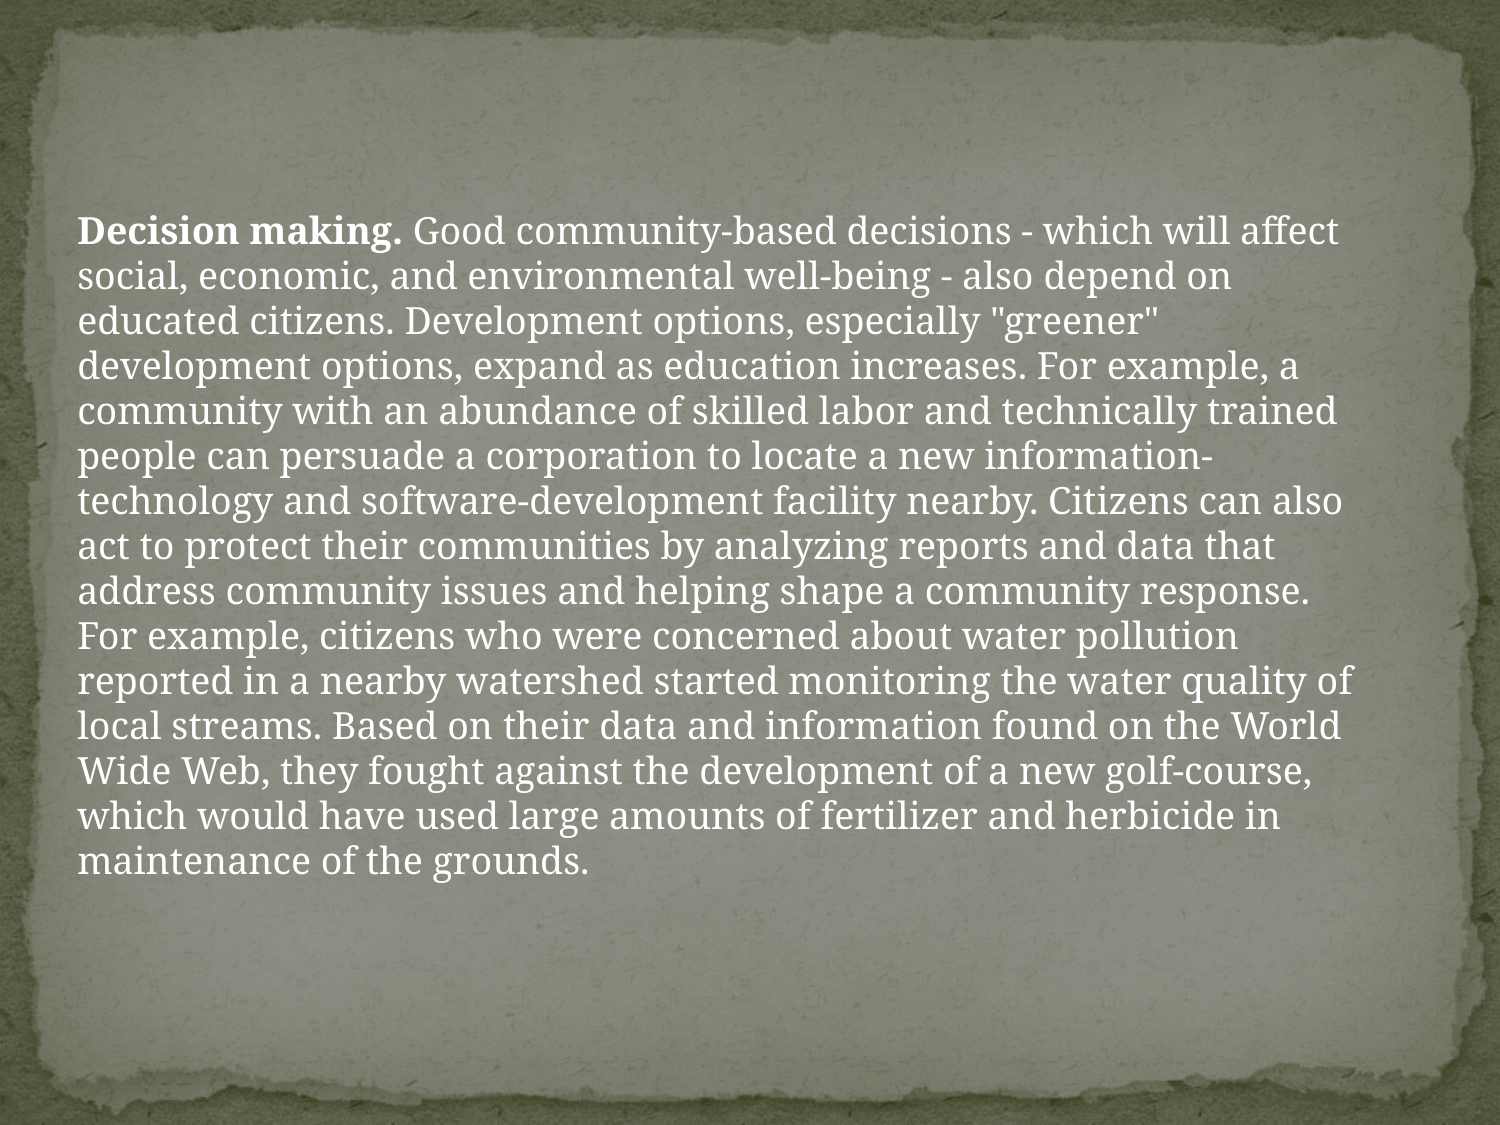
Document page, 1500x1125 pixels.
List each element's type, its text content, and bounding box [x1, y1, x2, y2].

text_box Decision making. Good community-based decisions - which will affect social, economic, and environmental well-being - also depend on educated citizens. Development options, especially "greener" development options, expand as education increases. For example, a community with an abundance of skilled labor and technically trained people can persuade a corporation to locate a new information-technology and software-development facility nearby. Citizens can also act to protect their communities by analyzing reports and data that address community issues and helping shape a community response. For example, citizens who were concerned about water pollution reported in a nearby watershed started monitoring the water quality of local streams. Based on their data and information found on the World Wide Web, they fought against the development of a new golf-course, which would have used large amounts of fertilizer and herbicide in maintenance of the grounds. [62, 199, 1388, 890]
